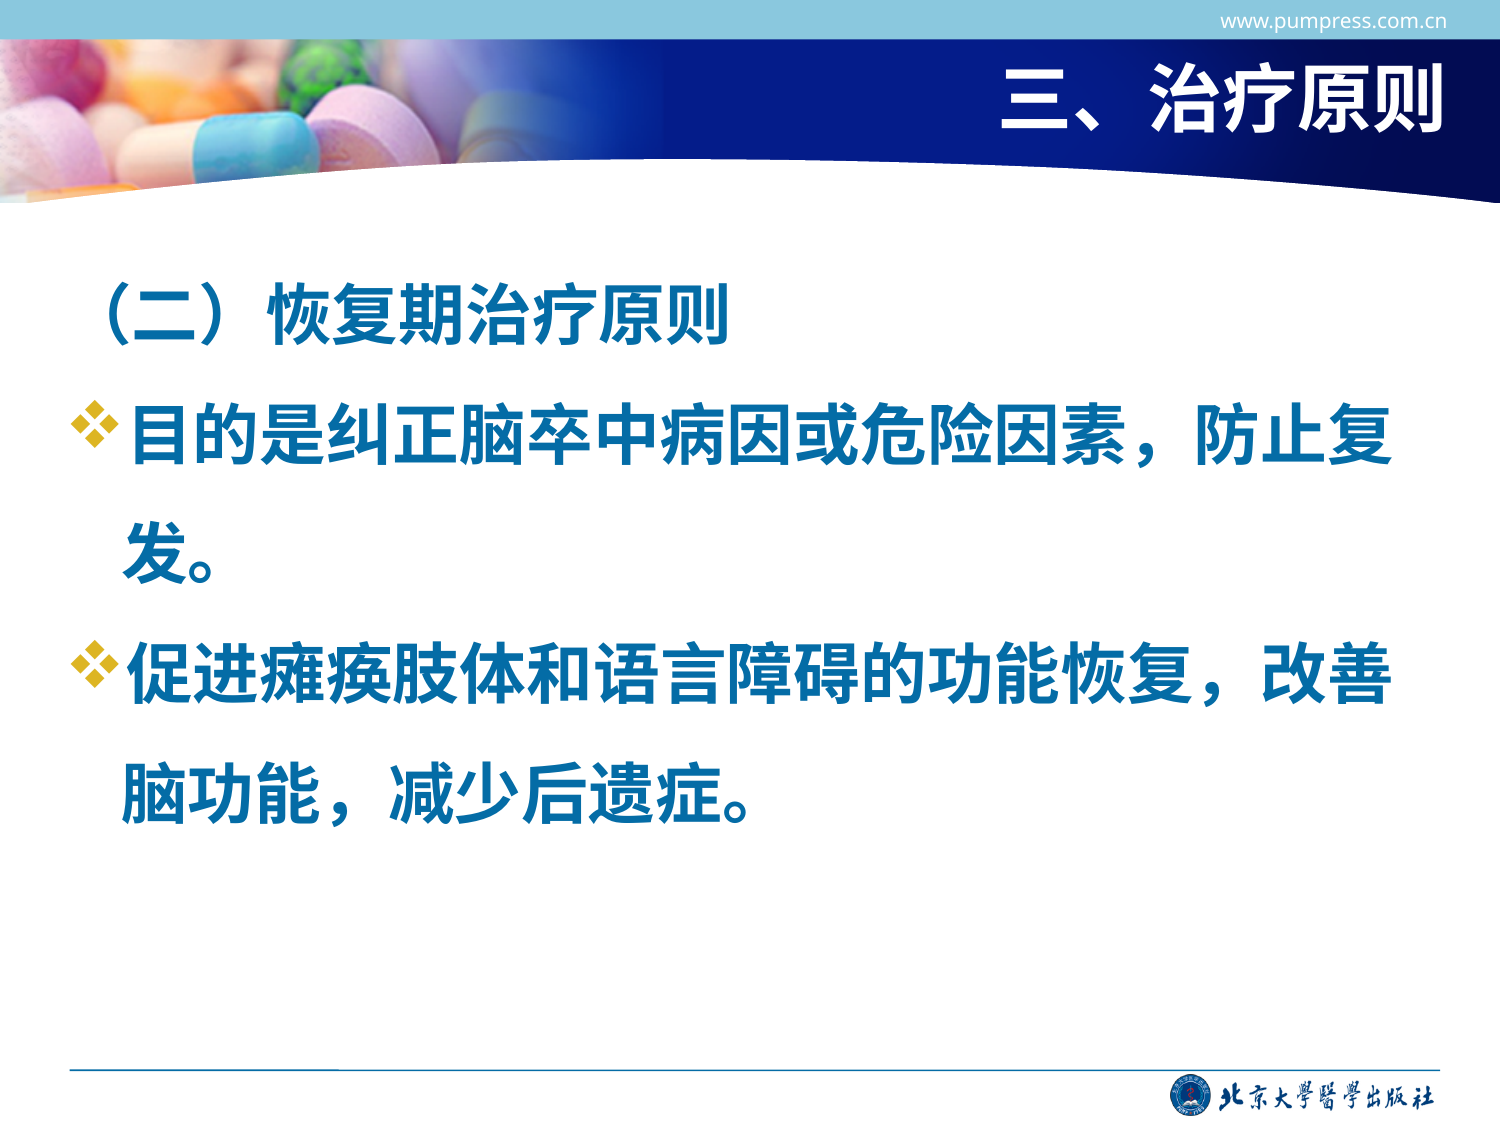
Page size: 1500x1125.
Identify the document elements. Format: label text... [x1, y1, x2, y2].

picture [1170, 1074, 1436, 1118]
picture [0, 40, 1500, 203]
slide_number www.pumpress.com.cn [1024, 0, 1463, 38]
title 三、治疗原则 [137, 49, 1463, 143]
list （二）恢复期治疗原则 目的是纠正脑卒中病因或危险因素，防止复发。 促进瘫痪肢体和语言障碍的功能恢复，改善脑功能，减少后遗症。 [49, 224, 1463, 1026]
